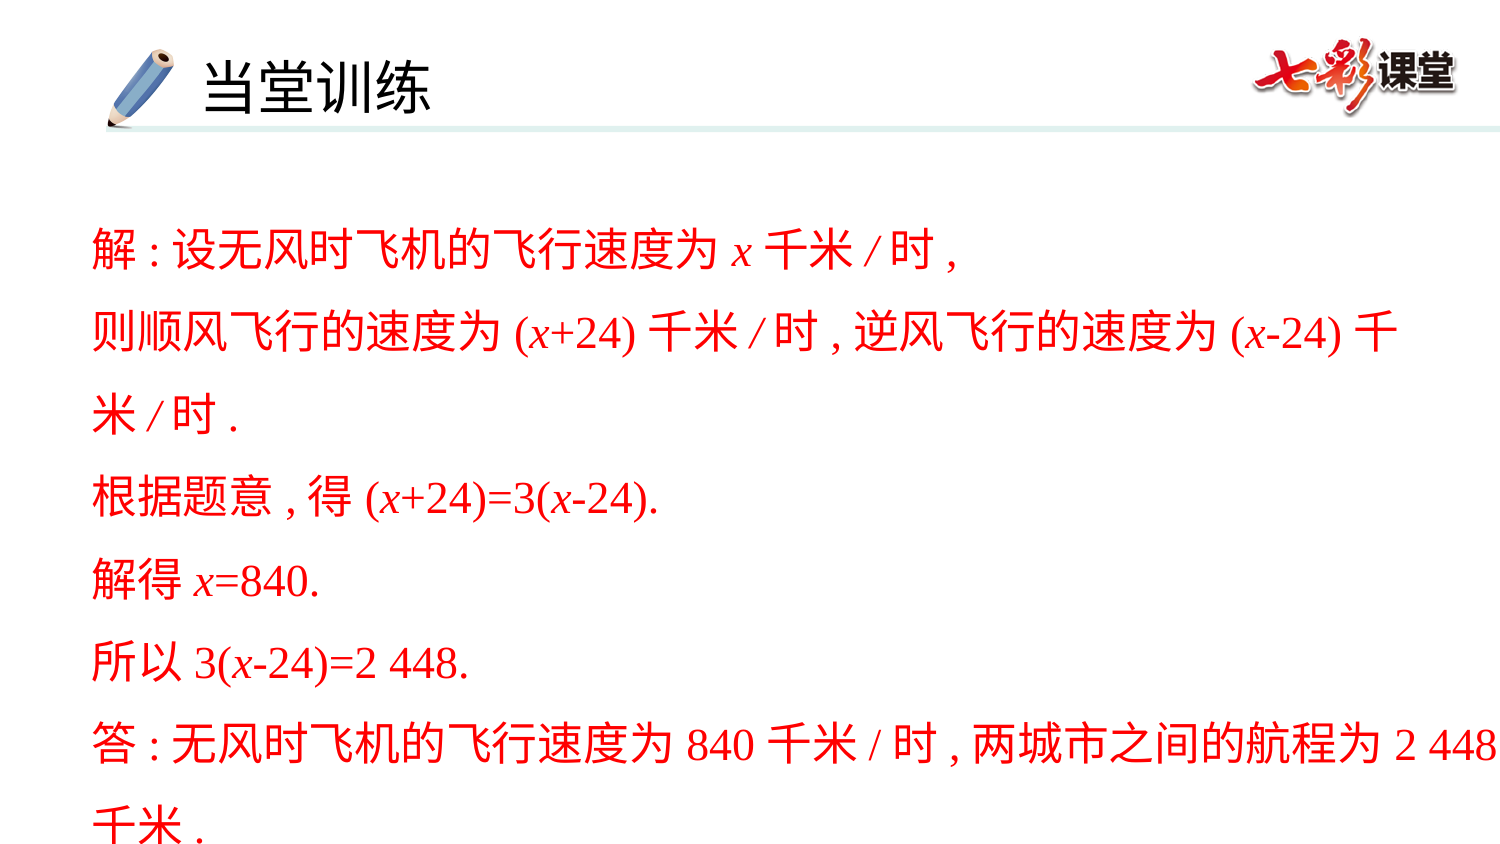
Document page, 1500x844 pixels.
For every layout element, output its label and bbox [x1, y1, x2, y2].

picture [100, 32, 181, 146]
picture [1249, 32, 1461, 118]
